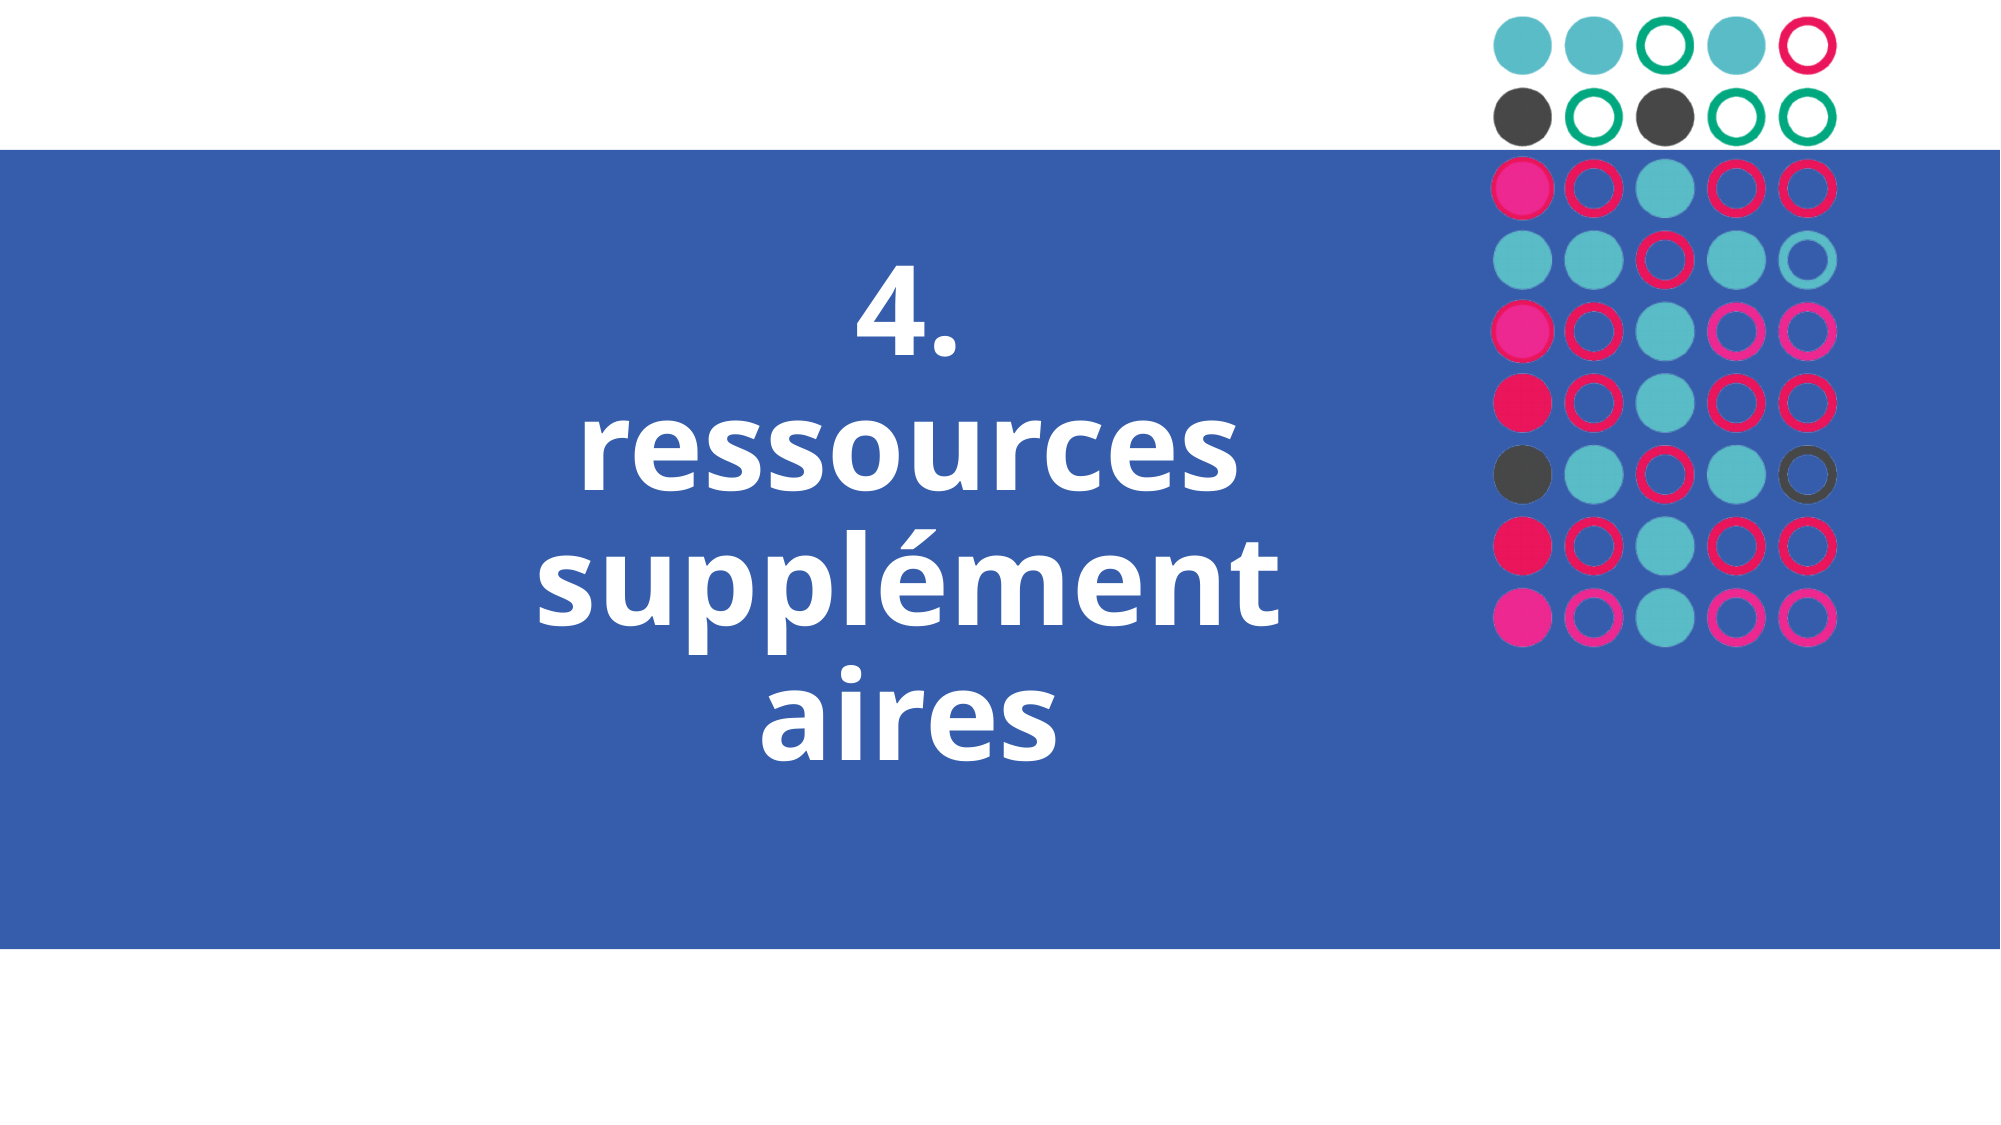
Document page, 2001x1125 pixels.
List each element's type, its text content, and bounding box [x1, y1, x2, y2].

title 4. ressources supplémentaires [510, 432, 1309, 602]
picture [1486, 8, 1840, 655]
